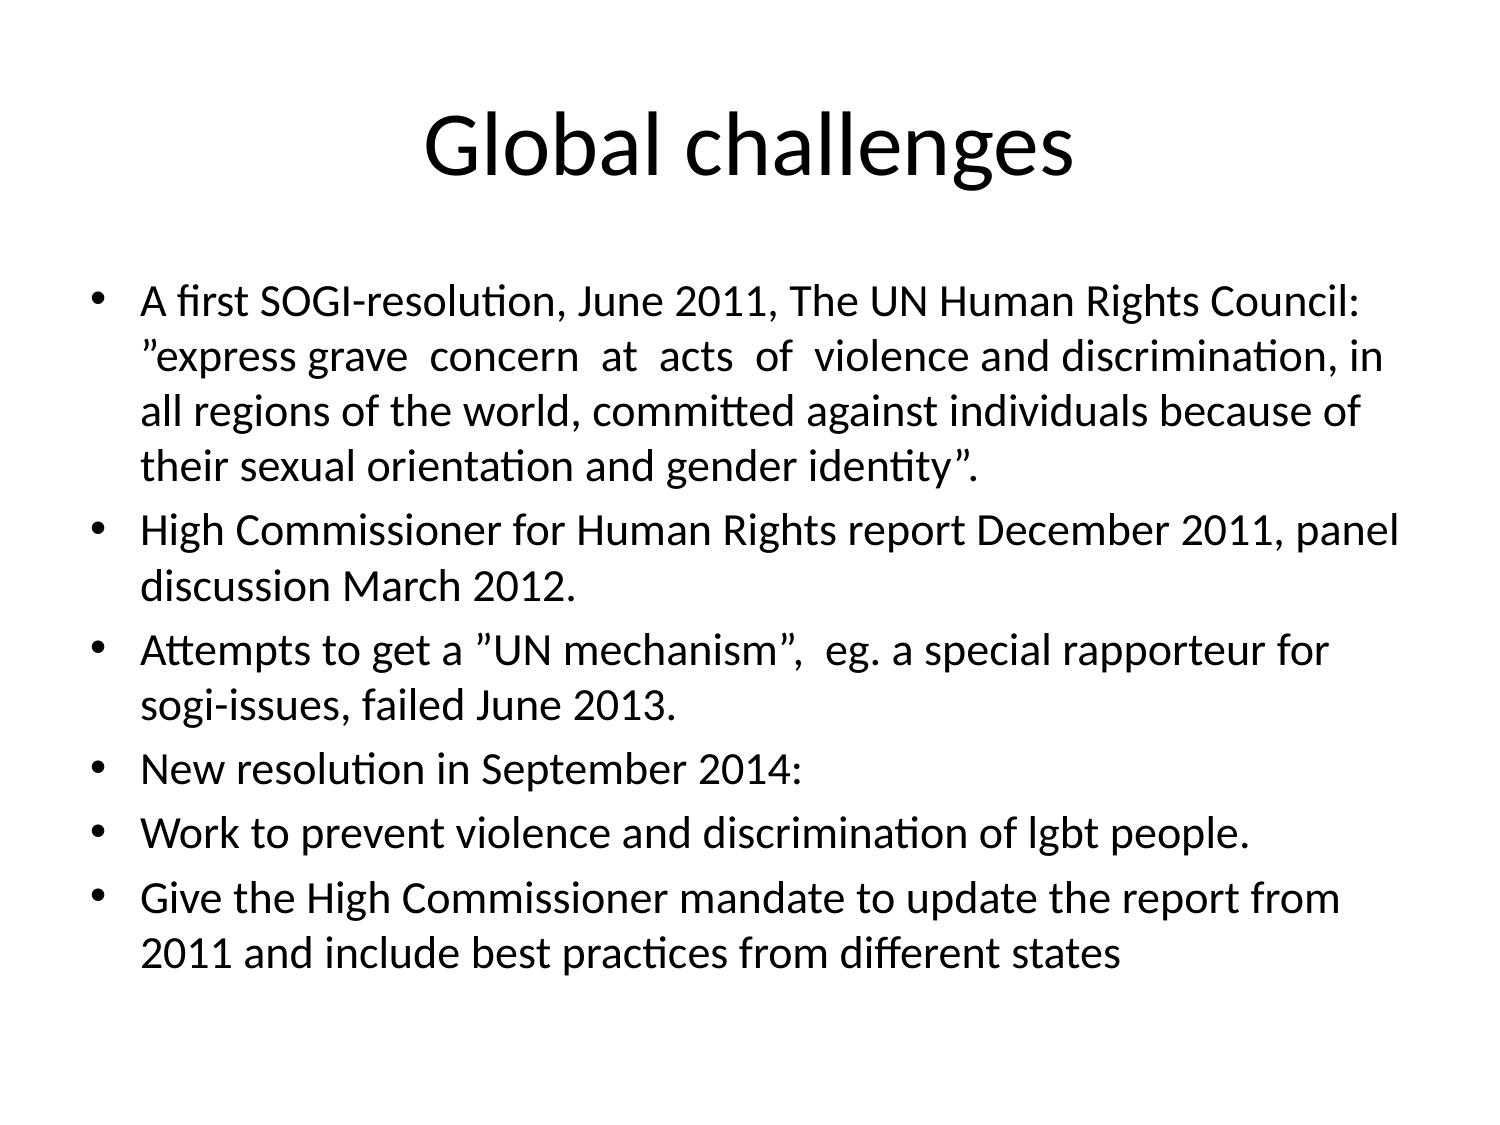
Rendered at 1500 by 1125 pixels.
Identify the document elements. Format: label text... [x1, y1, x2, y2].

title Global challenges [75, 45, 1425, 233]
list A first SOGI-resolution, June 2011, The UN Human Rights Council: ”express grave concern at acts of violence and discrimination, in all regions of the world, committed against individuals because of their sexual orientation and gender identity”. High Commissioner for Human Rights report December 2011, panel discussion March 2012. Attempts to get a ”UN mechanism”, eg. a special rapporteur for sogi-issues, failed June 2013. New resolution in September 2014: Work to prevent violence and discrimination of lgbt people. Give the High Commissioner mandate to update the report from 2011 and include best practices from different states [75, 262, 1425, 1005]
